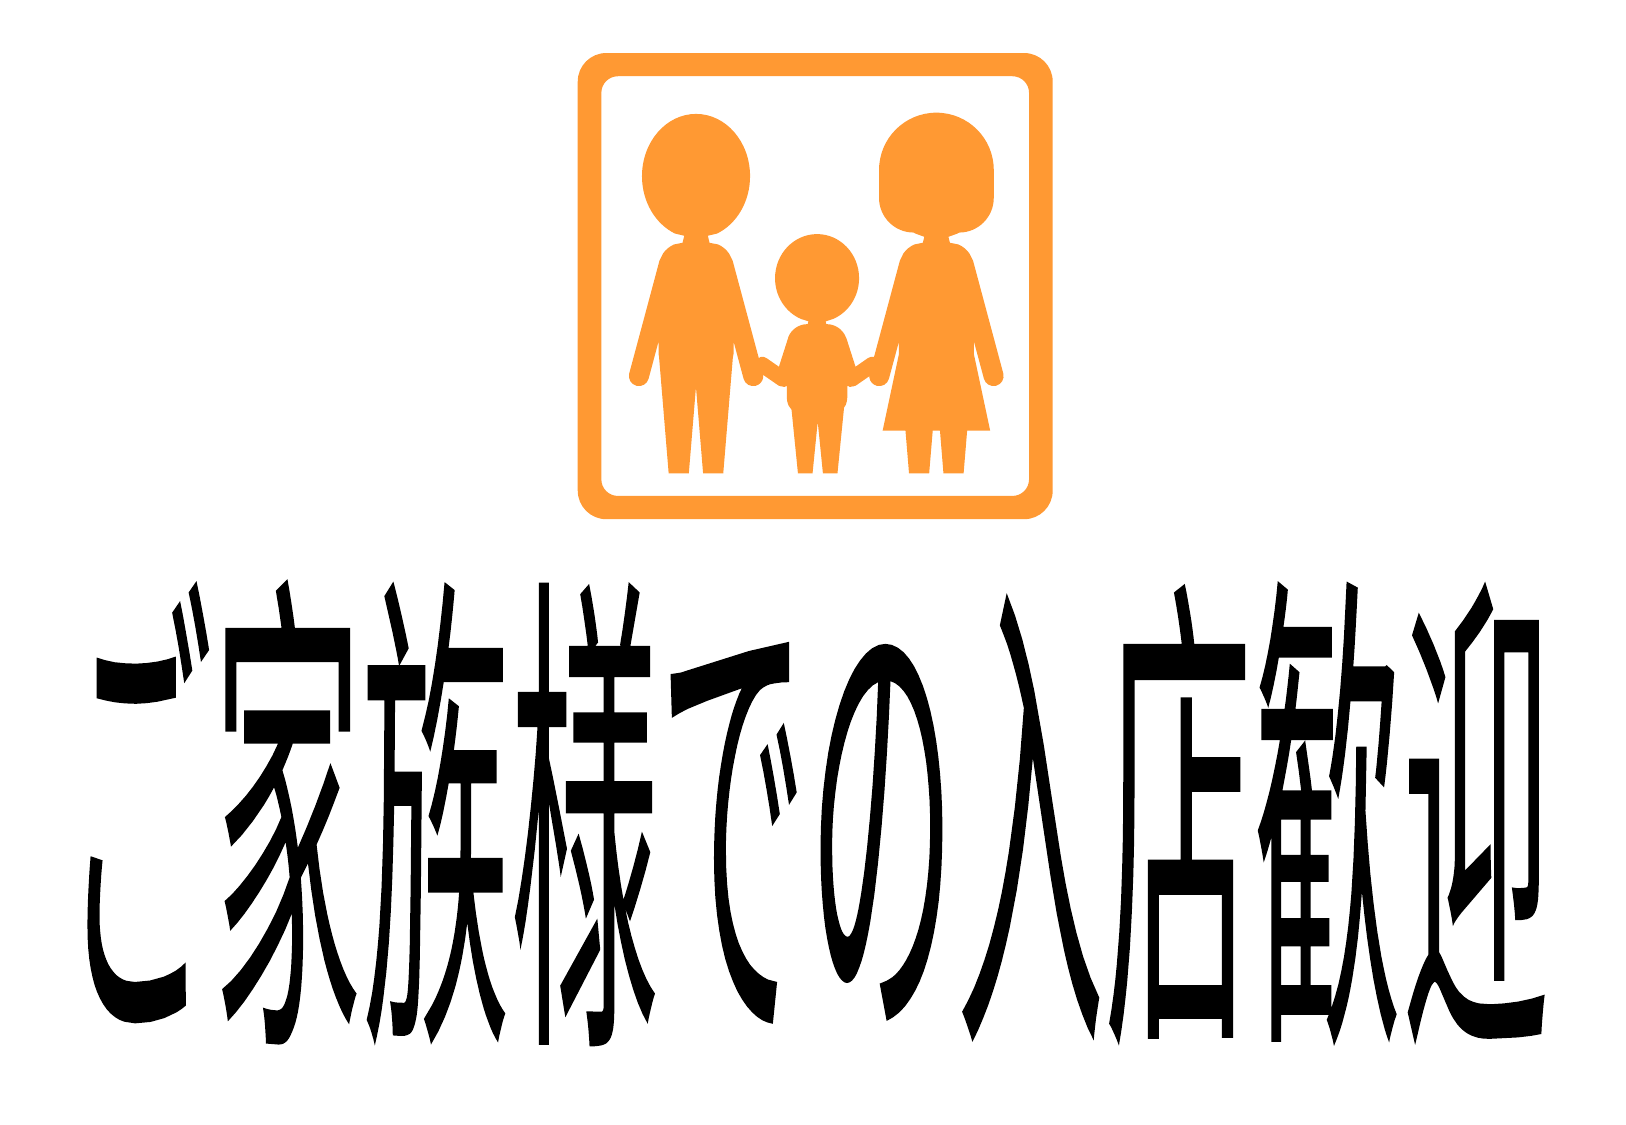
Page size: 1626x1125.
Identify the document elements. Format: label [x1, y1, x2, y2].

text_box [577, 52, 1053, 520]
